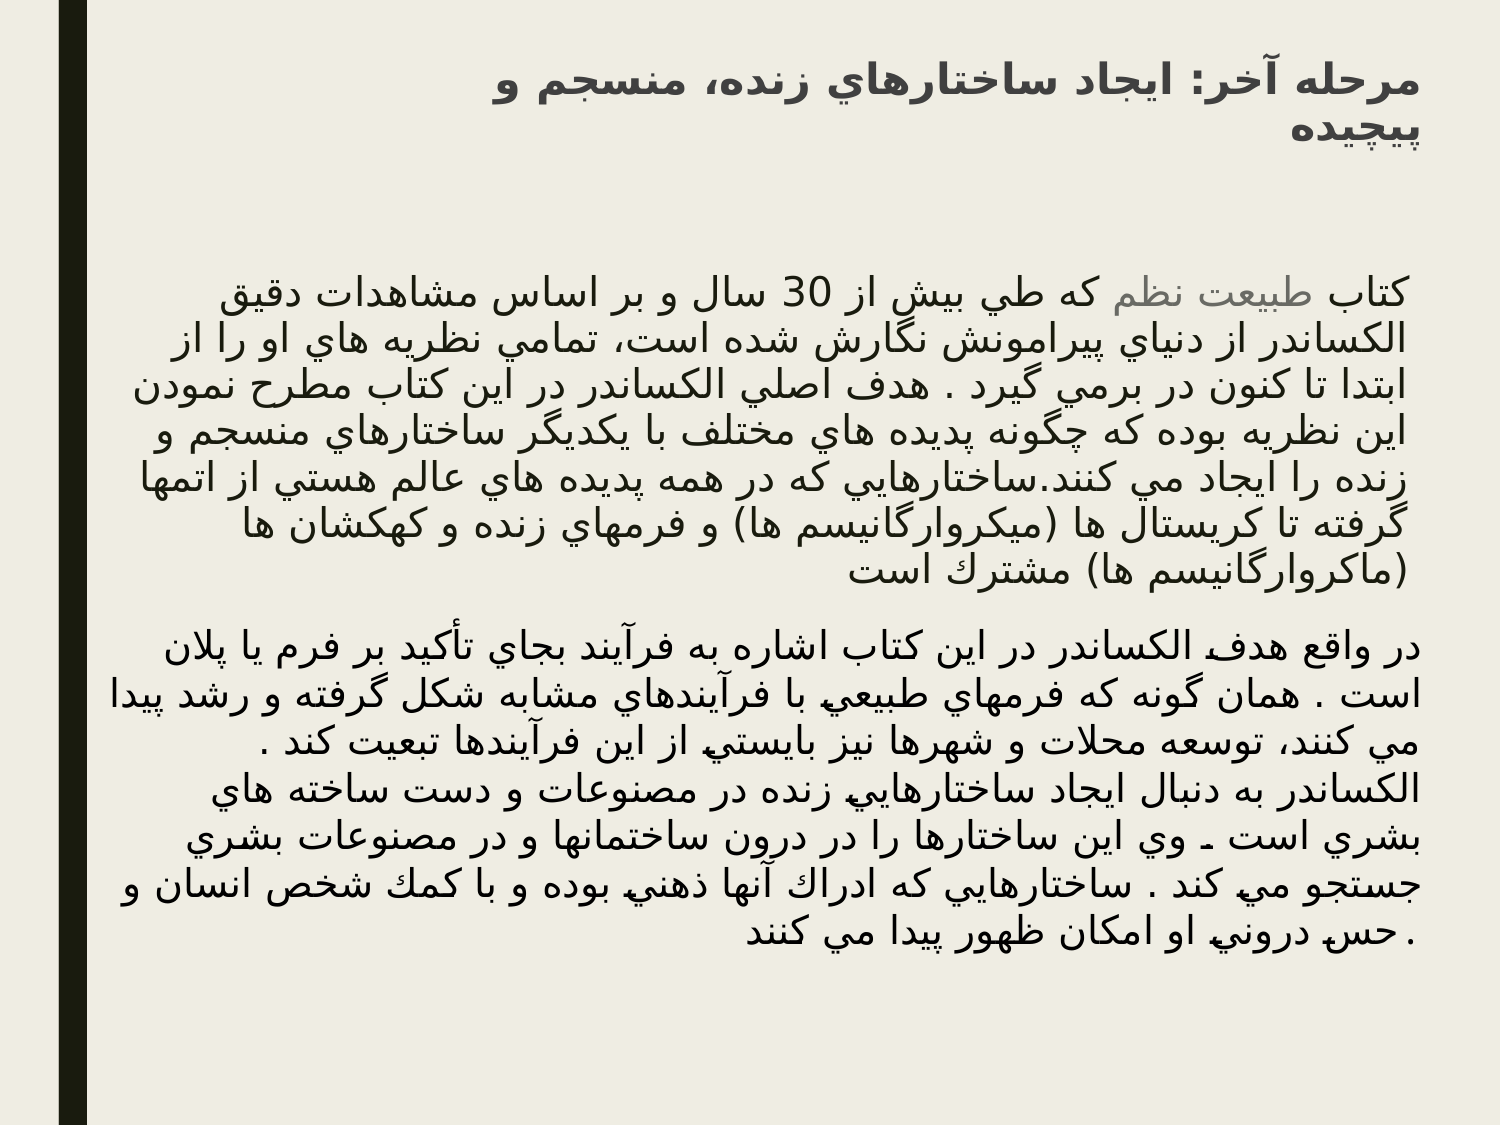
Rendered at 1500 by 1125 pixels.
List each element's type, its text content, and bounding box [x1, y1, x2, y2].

title مرحله آخر: ايجاد ساختارهاي زنده، منسجم و پيچيده [461, 50, 1438, 158]
text_box در واقع هدف الكساندر در اين كتاب اشاره به فرآيند بجاي تأكيد بر فرم يا پلان است . همان گونه كه فرمهاي طبيعي با فرآيندهاي مشابه شكل گرفته و رشد پيدا مي كنند، توسعه محلات و شهرها نيز بايستي از اين فرآيندها تبعيت كند . الكساندر به دنبال ايجاد ساختارهايي زنده در مصنوعات و دست ساخته هاي بشري است . وي اين ساختارها را در درون ساختمانها و در مصنوعات بشري جستجو مي كند . ساختارهايي كه ادراك آنها ذهني بوده و با كمك شخص انسان و حس دروني او امكان ظهور پيدا مي كنند. [87, 612, 1438, 963]
list كتاب طبيعت نظم كه طي بيش از 30 سال و بر اساس مشاهدات دقيق الكساندر از دنياي پيرامونش نگارش شده است، تمامي نظريه هاي او را از ابتدا تا كنون در برمي گيرد . هدف اصلي الكساندر در اين كتاب مطرح نمودن اين نظريه بوده كه چگونه پديده هاي مختلف با يكديگر ساختارهاي منسجم و زنده را ايجاد مي كنند.ساختارهايي كه در همه پديده هاي عالم هستي از اتمها گرفته تا كريستال ها (ميكروارگانيسم ها) و فرمهاي زنده و كهكشان ها (ماكروارگانيسم ها) مشترك است [111, 262, 1425, 600]
